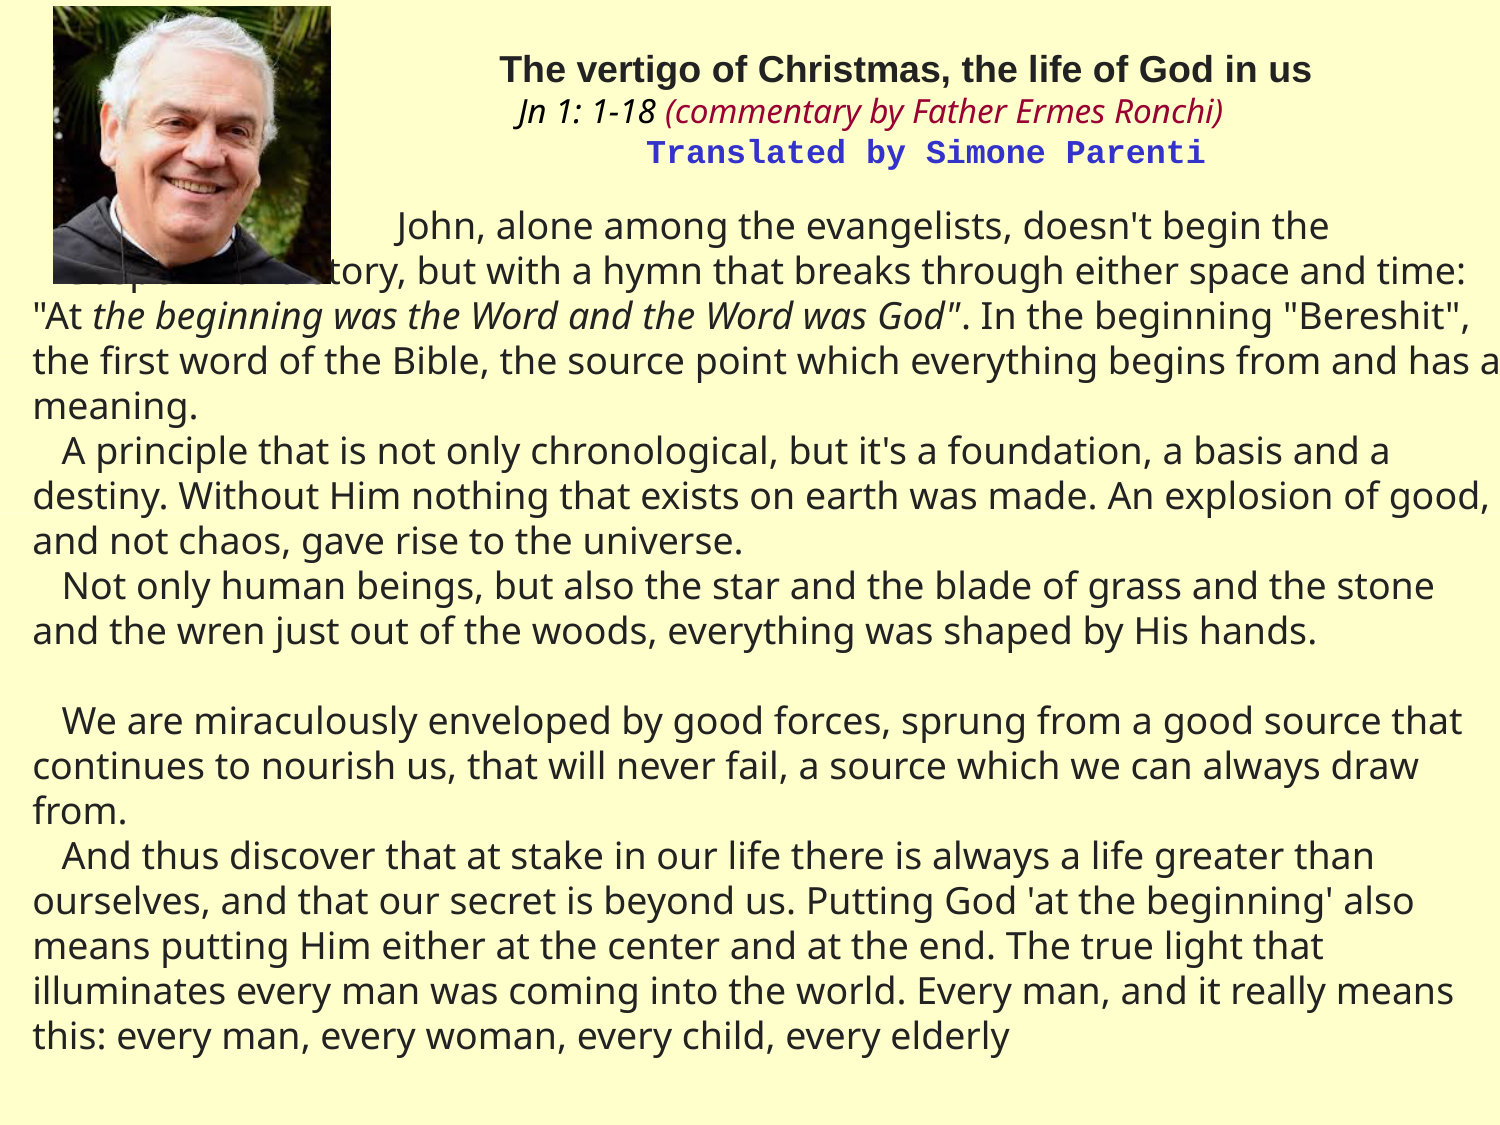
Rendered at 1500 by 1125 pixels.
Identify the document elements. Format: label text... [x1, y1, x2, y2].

text_box The vertigo of Christmas, the life of God in us Jn 1: 1-18 (commentary by Father Ermes Ronchi) Translated by Simone Parenti [331, 37, 1500, 177]
picture [53, 6, 331, 284]
text_box John, alone among the evangelists, doesn't begin the Gospel with a story, but with a hymn that breaks through either space and time: "At the beginning was the Word and the Word was God". In the beginning "Bereshit", the first word of the Bible, the source point which everything begins from and has a meaning. A principle that is not only chronological, but it's a foundation, a basis and a destiny. Without Him nothing that exists on earth was made. An explosion of good, and not chaos, gave rise to the universe. Not only human beings, but also the star and the blade of grass and the stone and the wren just out of the woods, everything was shaped by His hands. We are miraculously enveloped by good forces, sprung from a good source that continues to nourish us, that will never fail, a source which we can always draw from. And thus discover that at stake in our life there is always a life greater than ourselves, and that our secret is beyond us. Putting God 'at the beginning' also means putting Him either at the center and at the end. The true light that illuminates every man was coming into the world. Every man, and it really means this: every man, every woman, every child, every elderly [17, 194, 1500, 1065]
